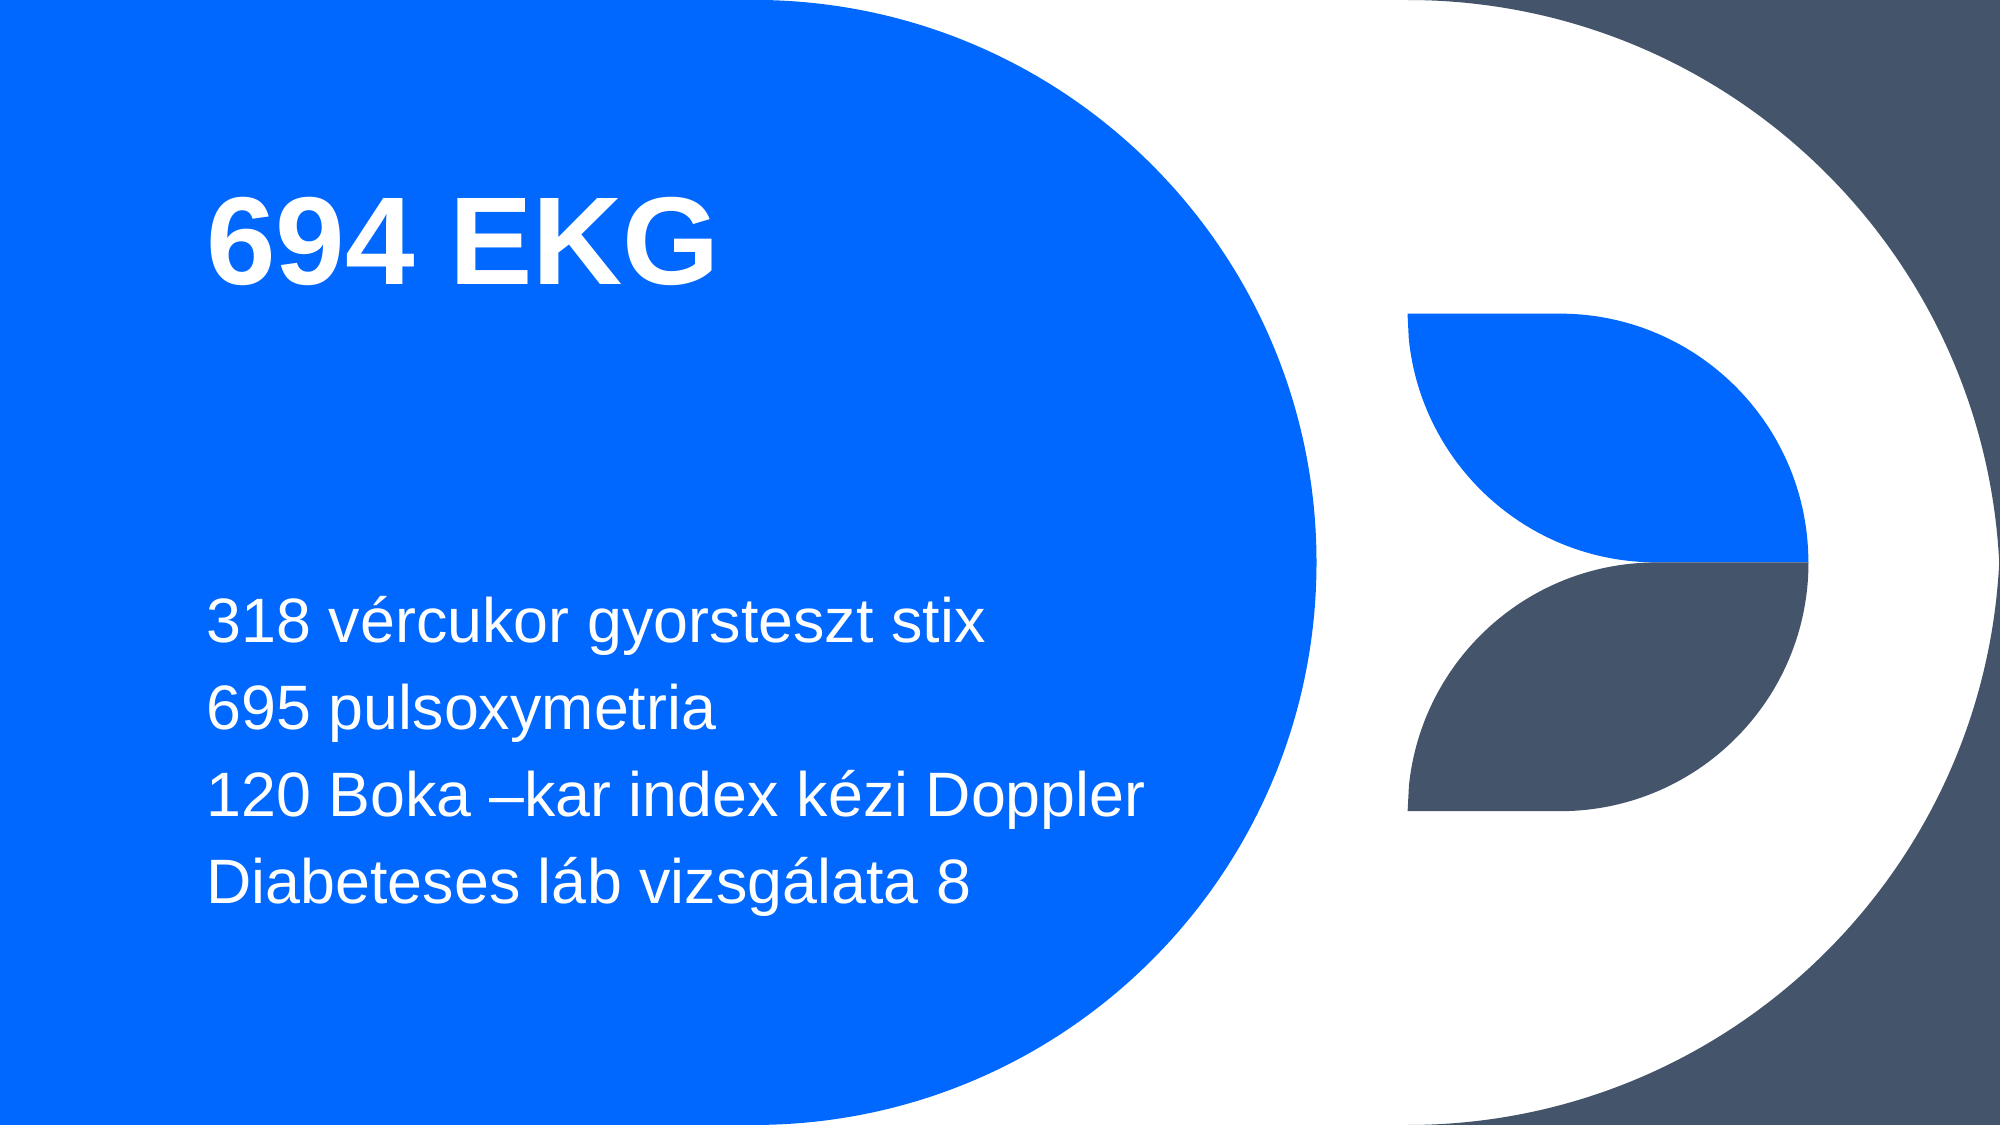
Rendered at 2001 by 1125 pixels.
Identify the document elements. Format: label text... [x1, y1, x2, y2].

subtitle 318 vércukor gyorsteszt stix 695 pulsoxymetria 120 Boka –kar index kézi Doppler Diabeteses láb vizsgálata 8 [191, 580, 1217, 973]
title 694 EKG [191, 173, 1217, 320]
